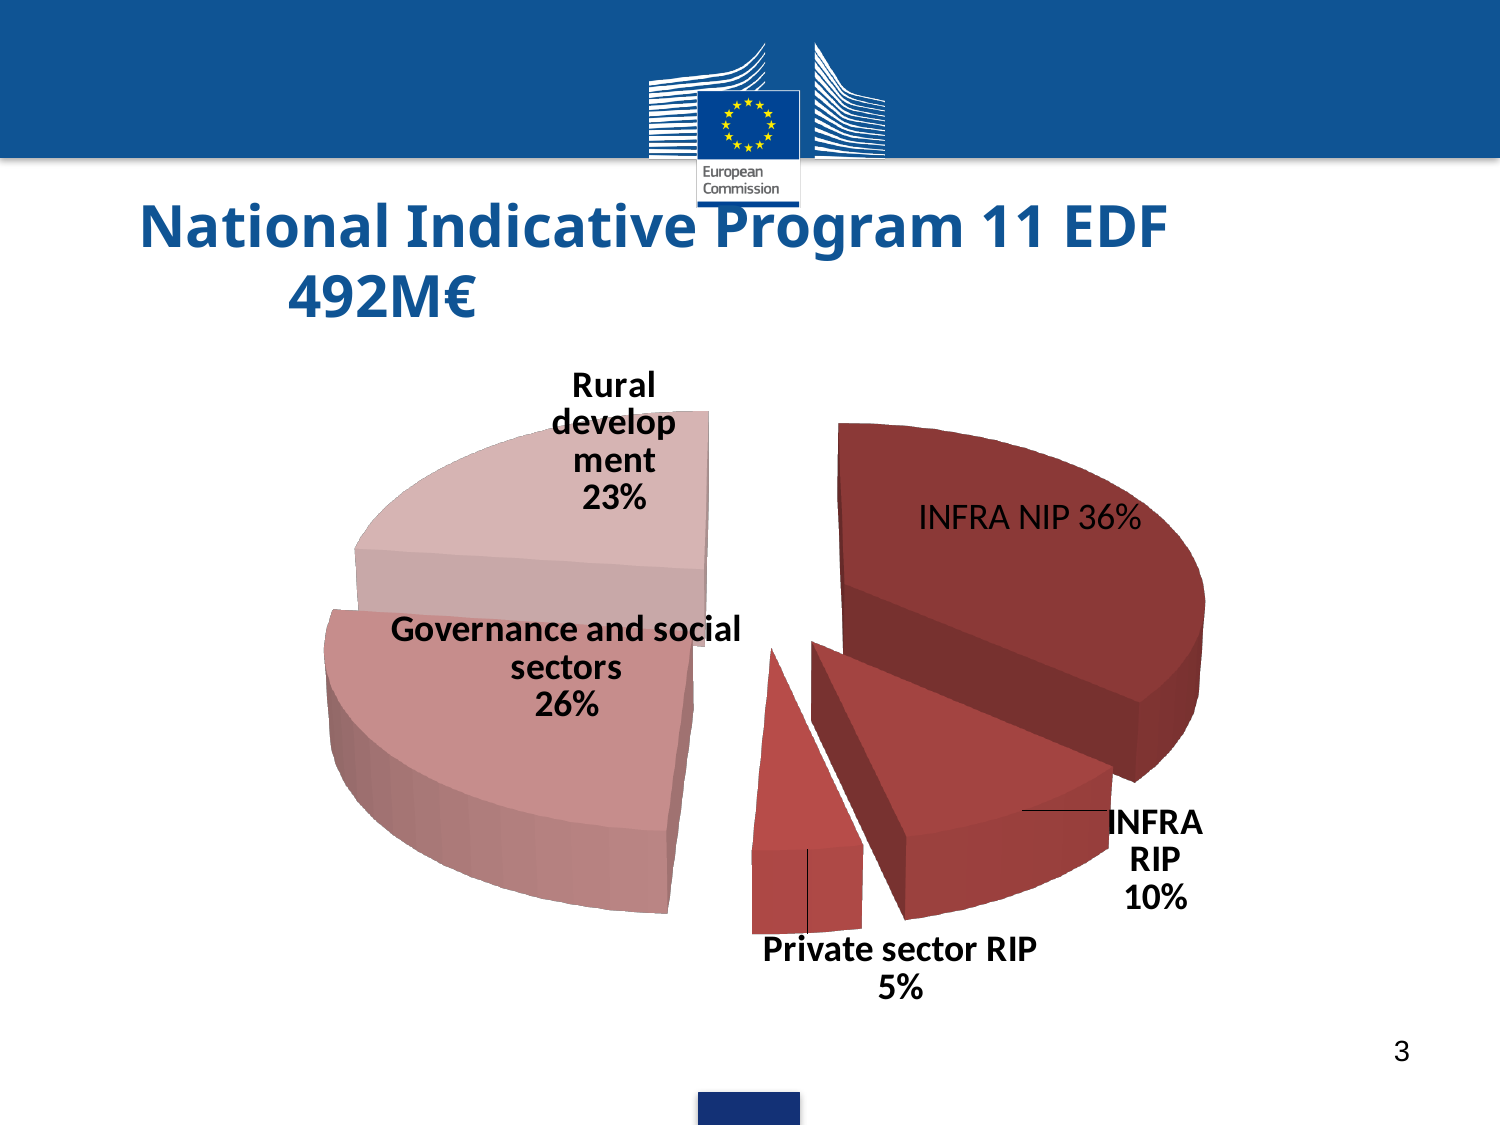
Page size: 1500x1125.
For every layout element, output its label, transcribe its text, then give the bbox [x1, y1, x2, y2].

picture [649, 42, 885, 208]
slide_number 3 [1074, 1024, 1425, 1103]
chart [52, 302, 1426, 1059]
title National Indicative Program 11 EDF 492M€ [64, 219, 1415, 374]
